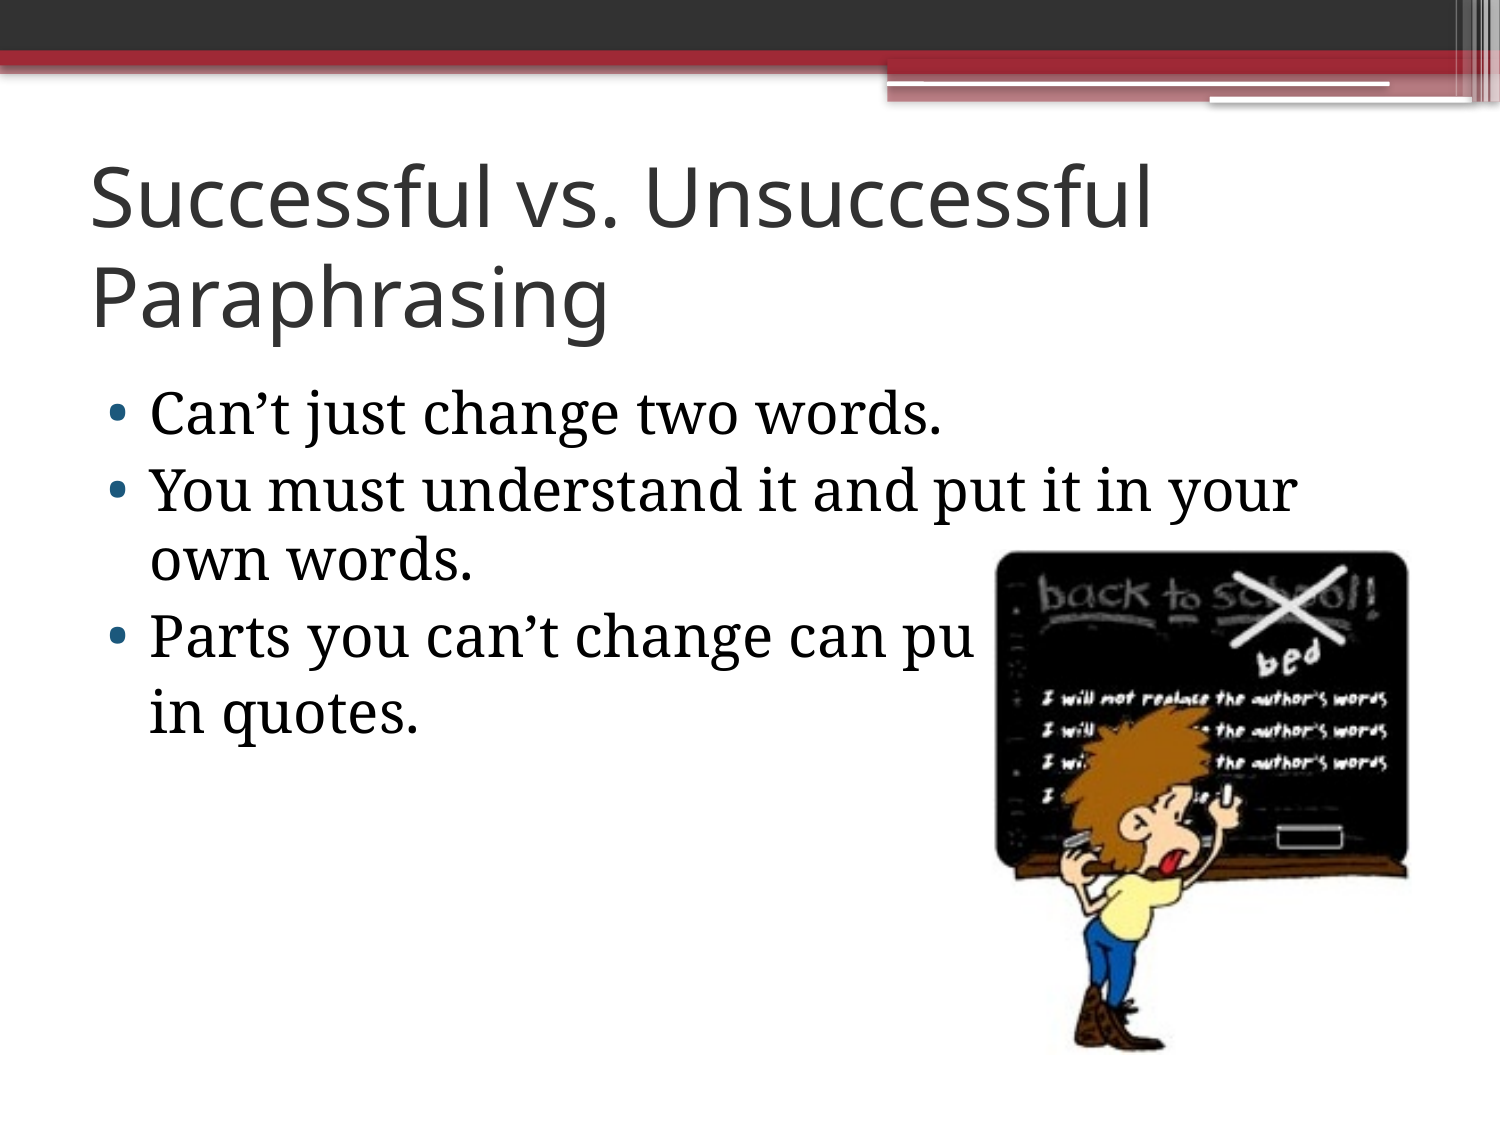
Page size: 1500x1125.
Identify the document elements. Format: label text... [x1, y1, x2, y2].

list Can’t just change two words. You must understand it and put it in your own words. Parts you can’t change can put in quotes. [75, 368, 1425, 1079]
title Successful vs. Unsuccessful Paraphrasing [75, 125, 1425, 363]
picture [974, 549, 1430, 1055]
